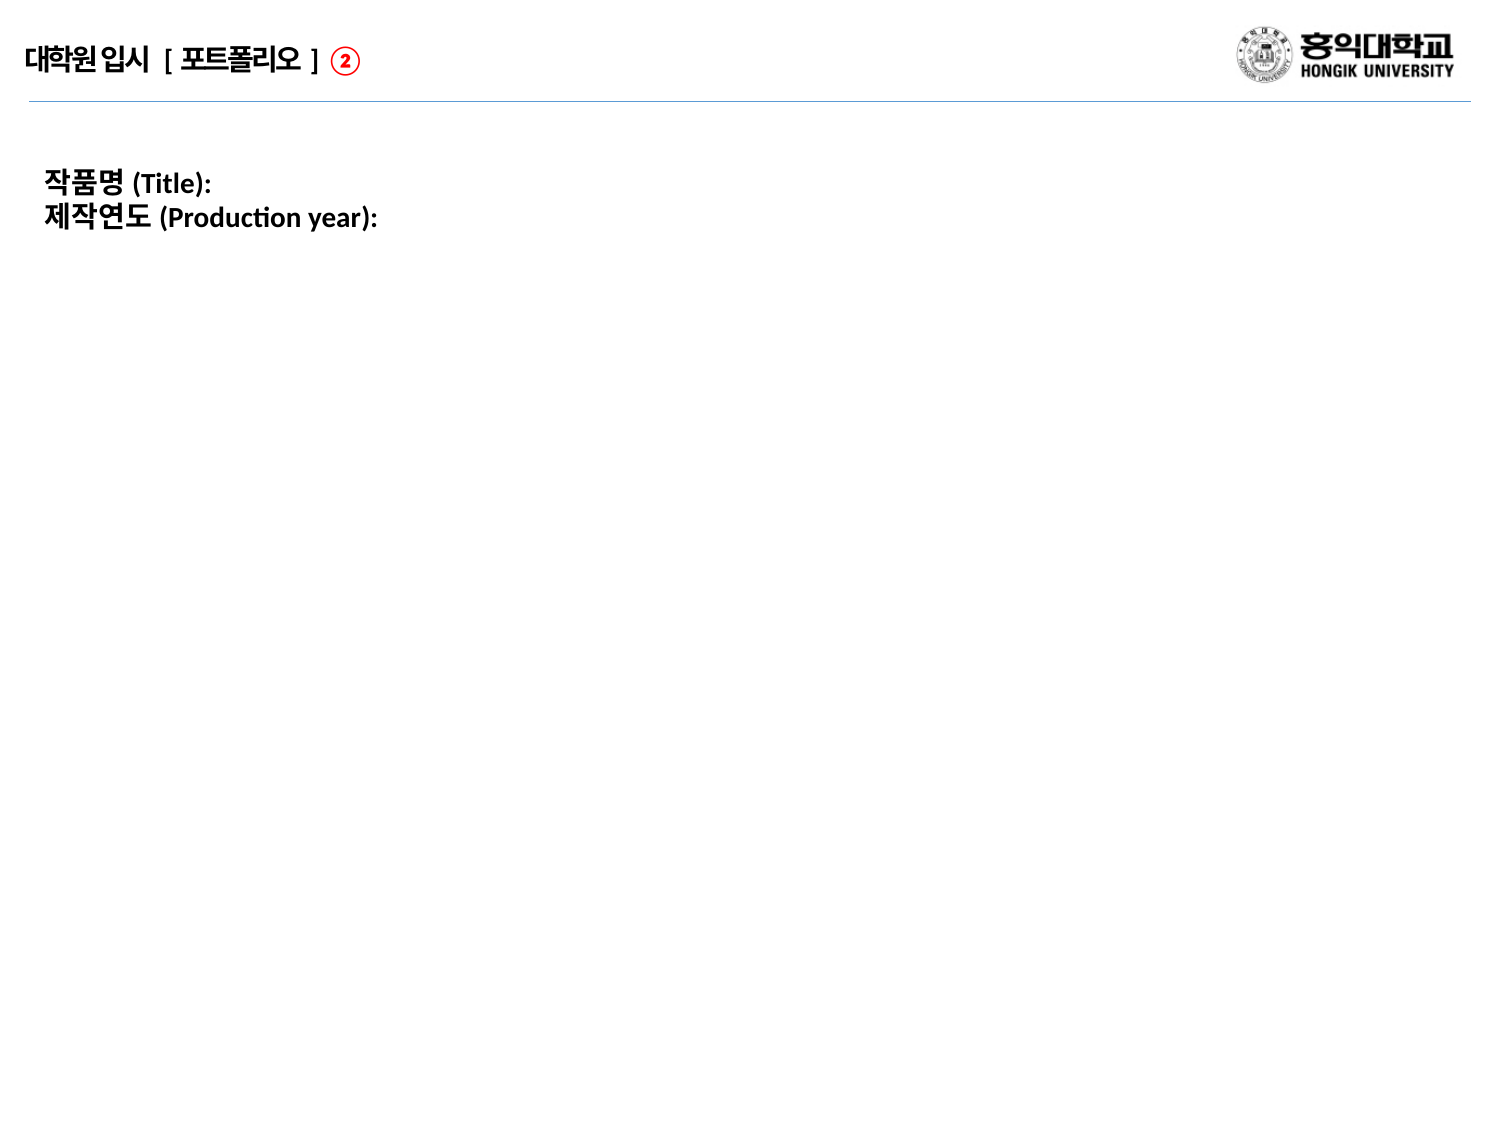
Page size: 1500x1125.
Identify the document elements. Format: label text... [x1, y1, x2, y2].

picture [1210, 17, 1481, 94]
text_box 대학원 입시 [포트폴리오] ② [10, 33, 378, 84]
text_box 작품명(Title): 제작연도(Production year): [29, 156, 768, 242]
